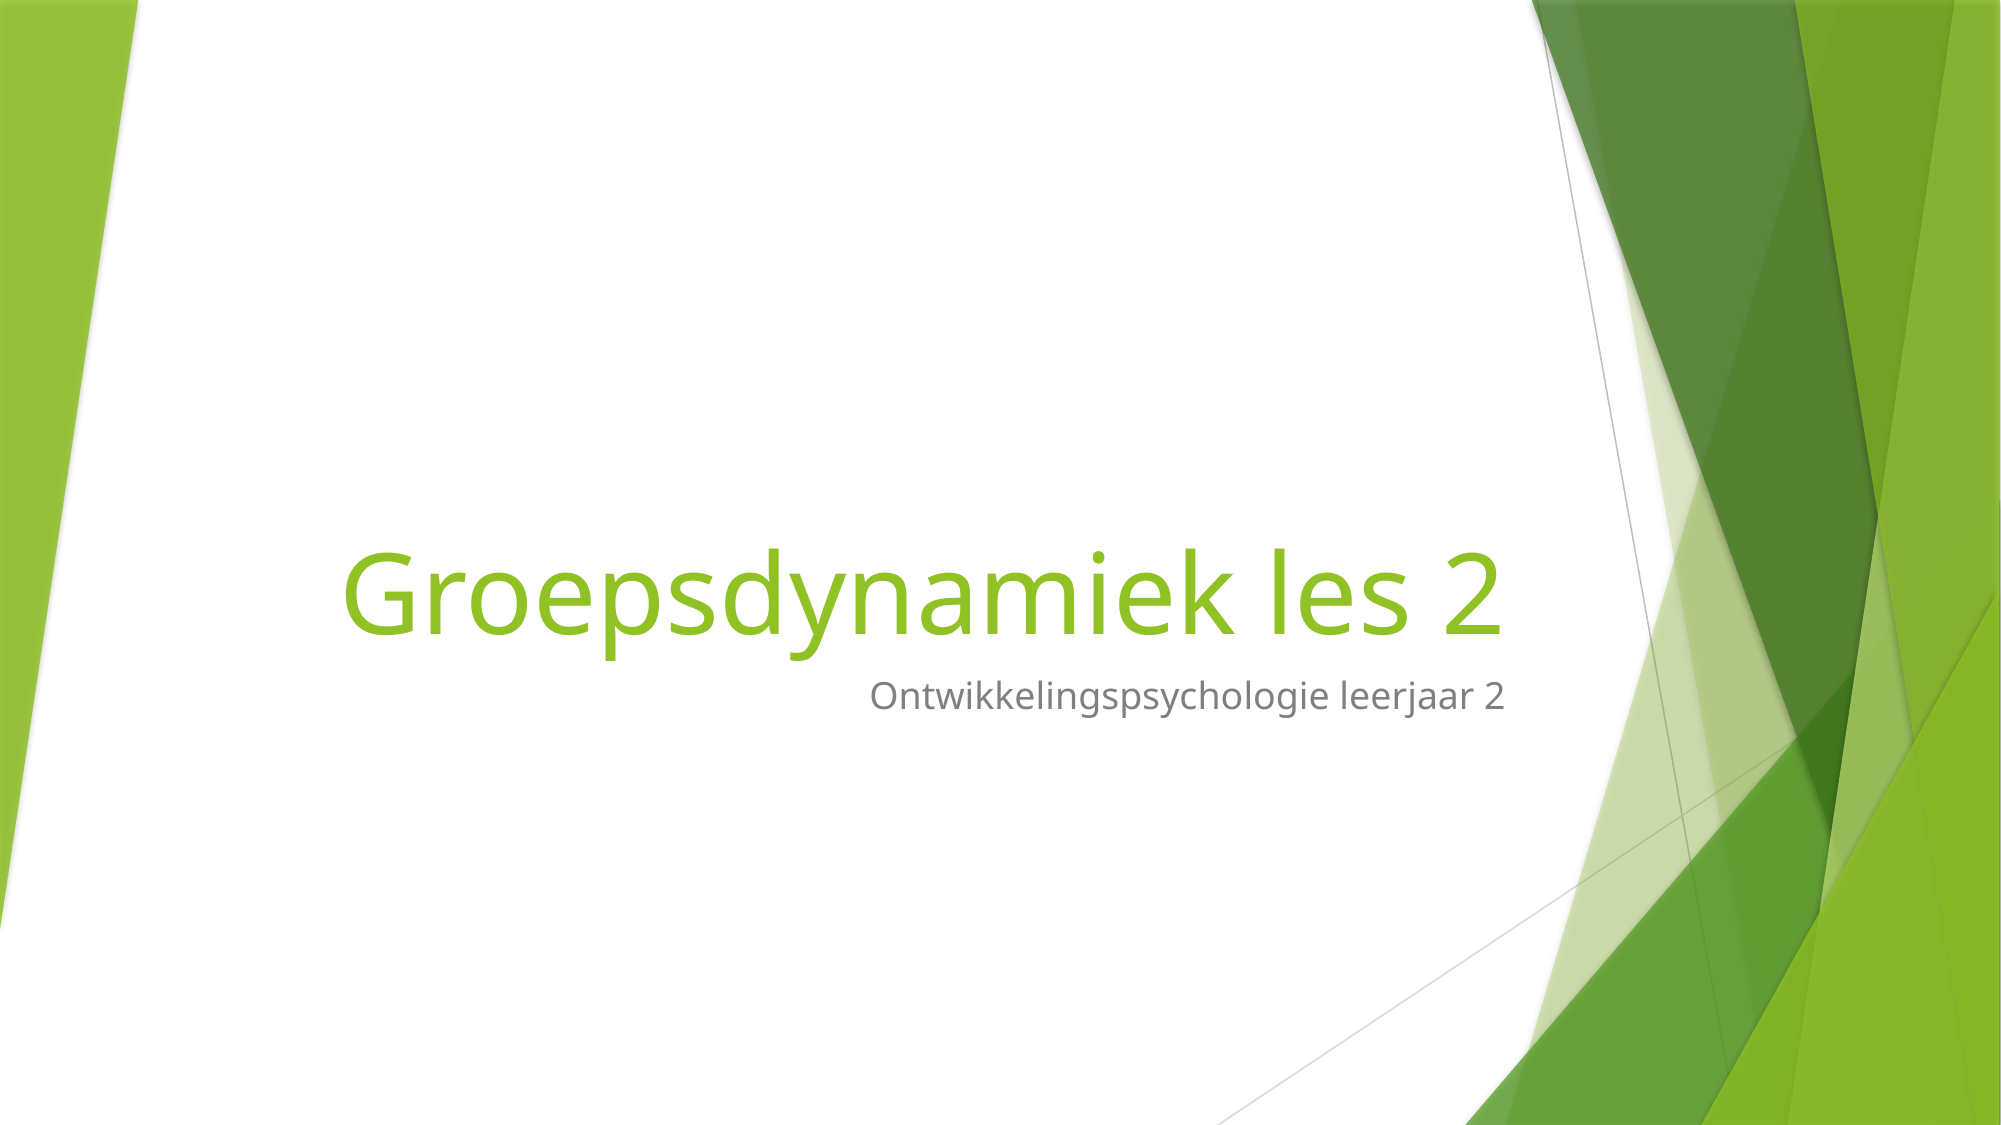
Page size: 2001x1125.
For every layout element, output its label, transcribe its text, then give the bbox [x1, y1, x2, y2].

title Groepsdynamiek les 2 [247, 394, 1522, 664]
subtitle Ontwikkelingspsychologie leerjaar 2 [247, 664, 1522, 845]
